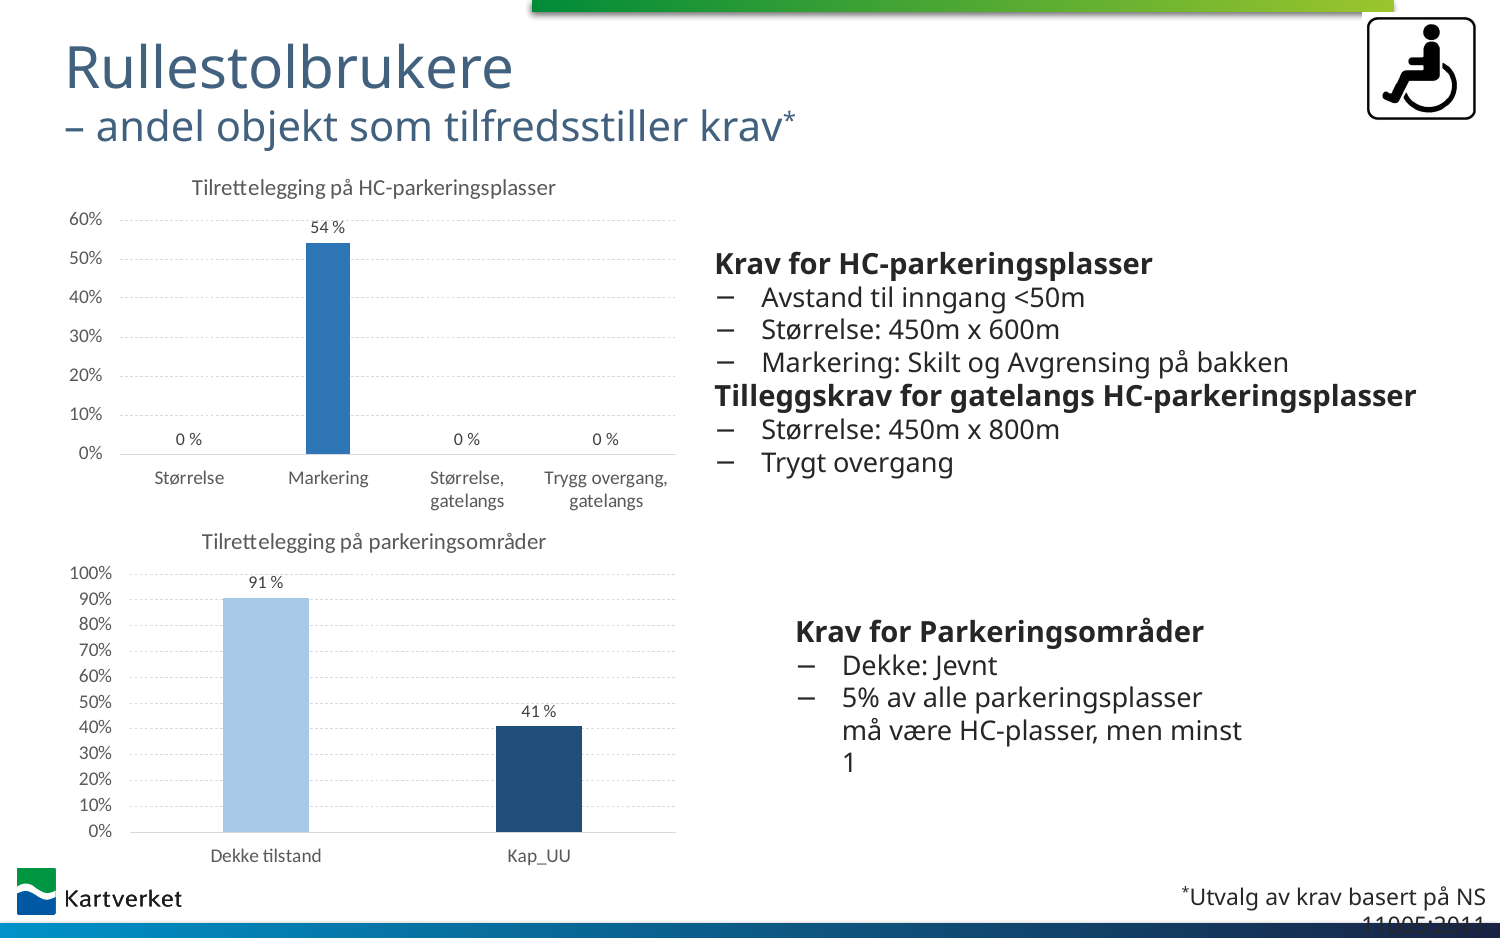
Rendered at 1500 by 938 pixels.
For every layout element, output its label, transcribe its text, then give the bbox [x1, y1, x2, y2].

text_box Rullestolbrukere – andel objekt som tilfredsstiller krav* [49, 25, 1431, 158]
picture [62, 520, 687, 874]
picture [62, 166, 687, 519]
text_box Krav for HC-parkeringsplasser Avstand til inngang <50m Størrelse: 450m x 600m Markering: Skilt og Avgrensing på bakken Tilleggskrav for gatelangs HC-parkeringsplasser Størrelse: 450m x 800m Trygt overgang [699, 237, 1433, 485]
text_box *Utvalg av krav basert på NS 11005:2011 [1068, 873, 1500, 938]
text_box Krav for Parkeringsområder Dekke: Jevnt 5% av alle parkeringsplasser må være HC-plasser, men minst 1 [780, 605, 1261, 786]
picture [1362, 12, 1481, 126]
